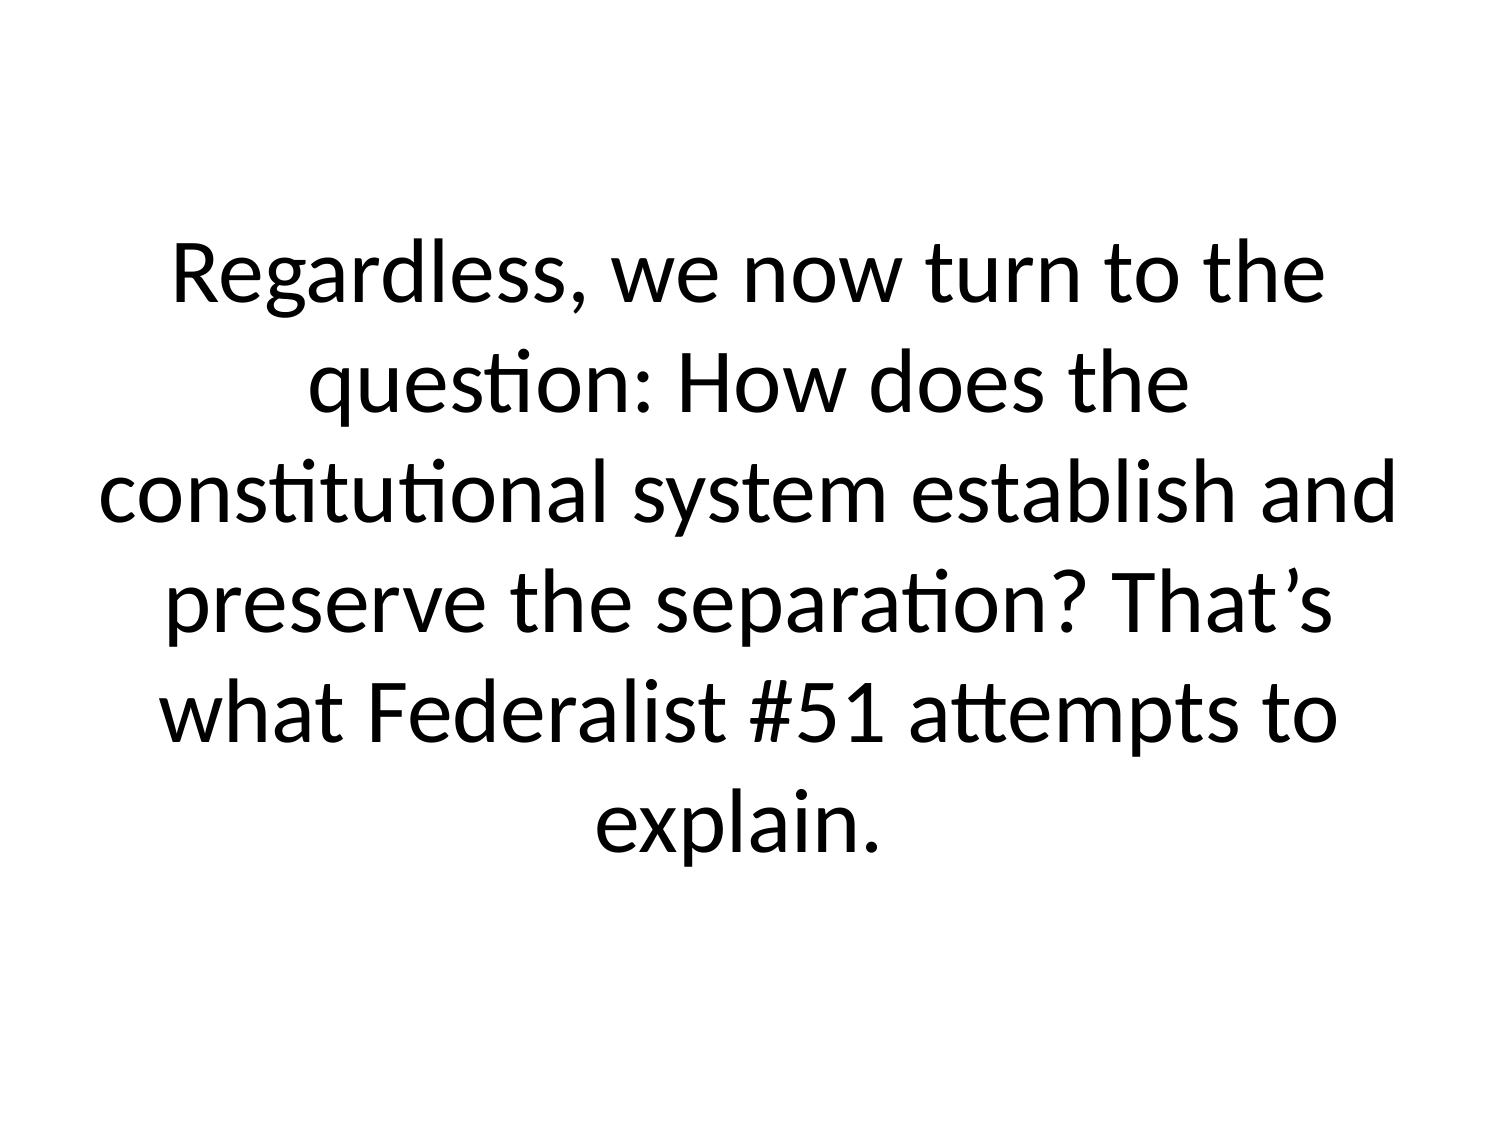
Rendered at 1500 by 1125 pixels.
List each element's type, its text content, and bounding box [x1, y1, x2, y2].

title Regardless, we now turn to the question: How does the constitutional system establish and preserve the separation? That’s what Federalist #51 attempts to explain. [74, 44, 1426, 1038]
